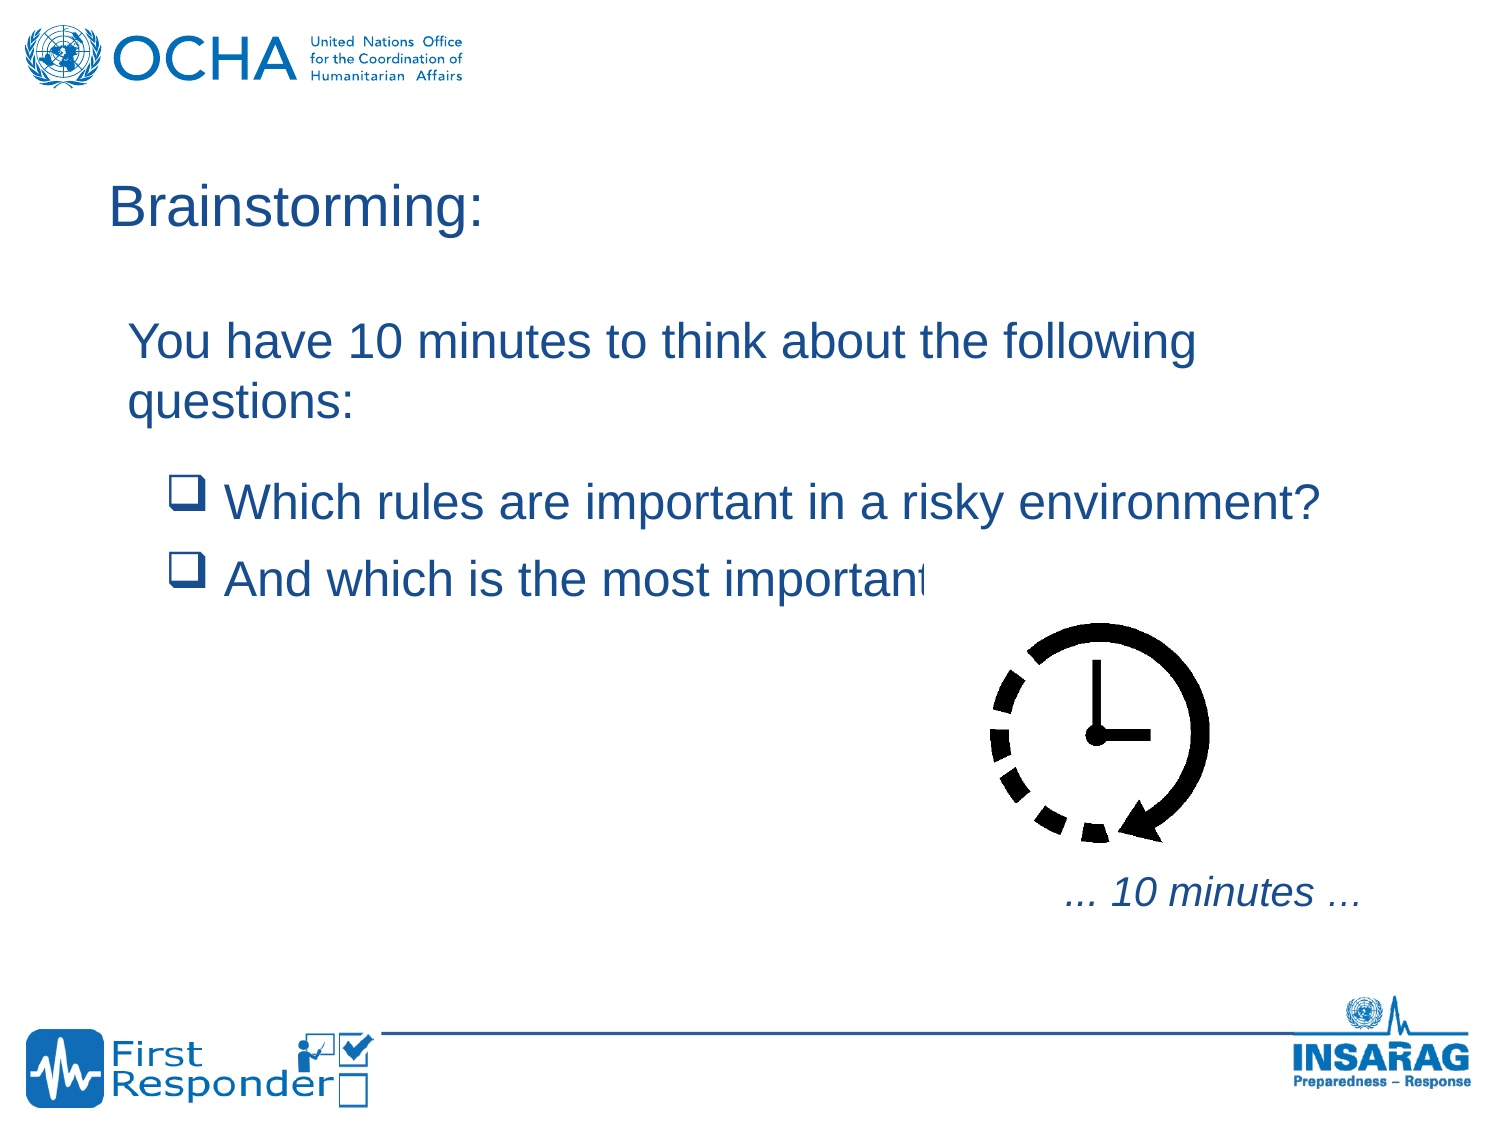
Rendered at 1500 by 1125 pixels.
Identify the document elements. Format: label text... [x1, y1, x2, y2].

picture [24, 1024, 375, 1113]
text_box ... 10 minutes … [1049, 857, 1413, 922]
picture [1287, 995, 1471, 1094]
picture [924, 557, 1276, 909]
text_box You have 10 minutes to think about the following questions: Which rules are important in a risky environment? And which is the most important one? [112, 299, 1363, 775]
title Brainstorming: [99, 147, 1400, 260]
